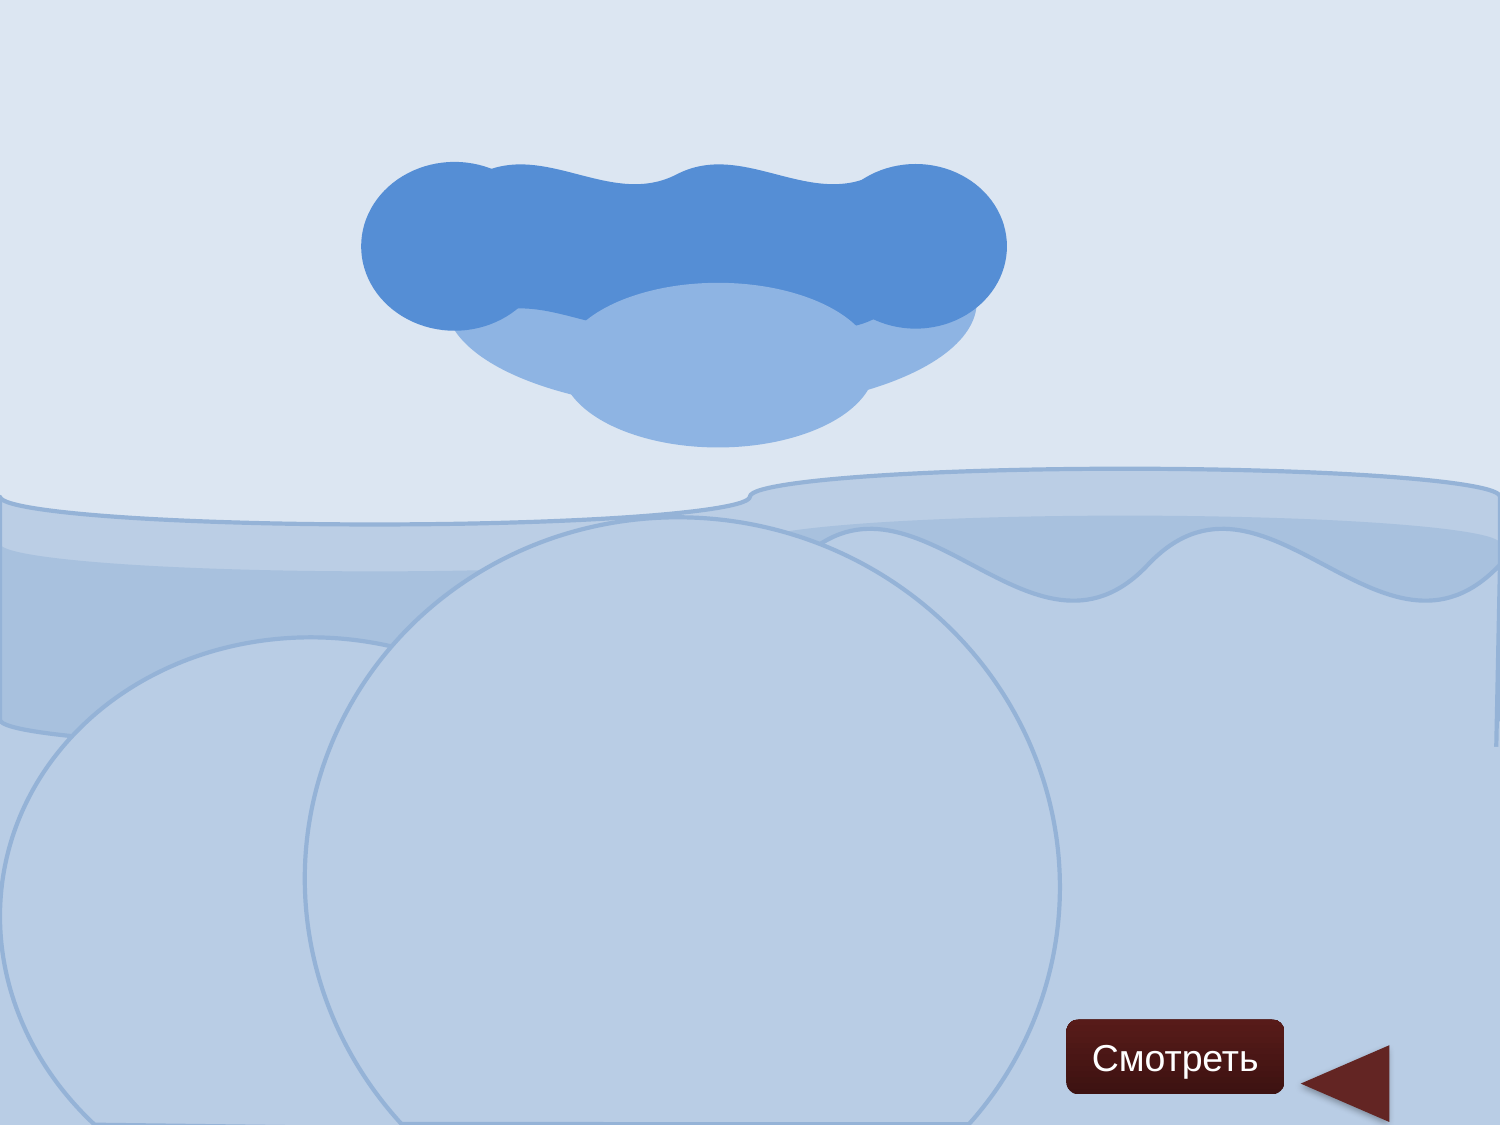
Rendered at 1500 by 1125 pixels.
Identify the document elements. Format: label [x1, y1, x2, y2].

text_box [362, 163, 1008, 448]
text_box [0, 0, 1500, 468]
text_box [0, 468, 1500, 1125]
